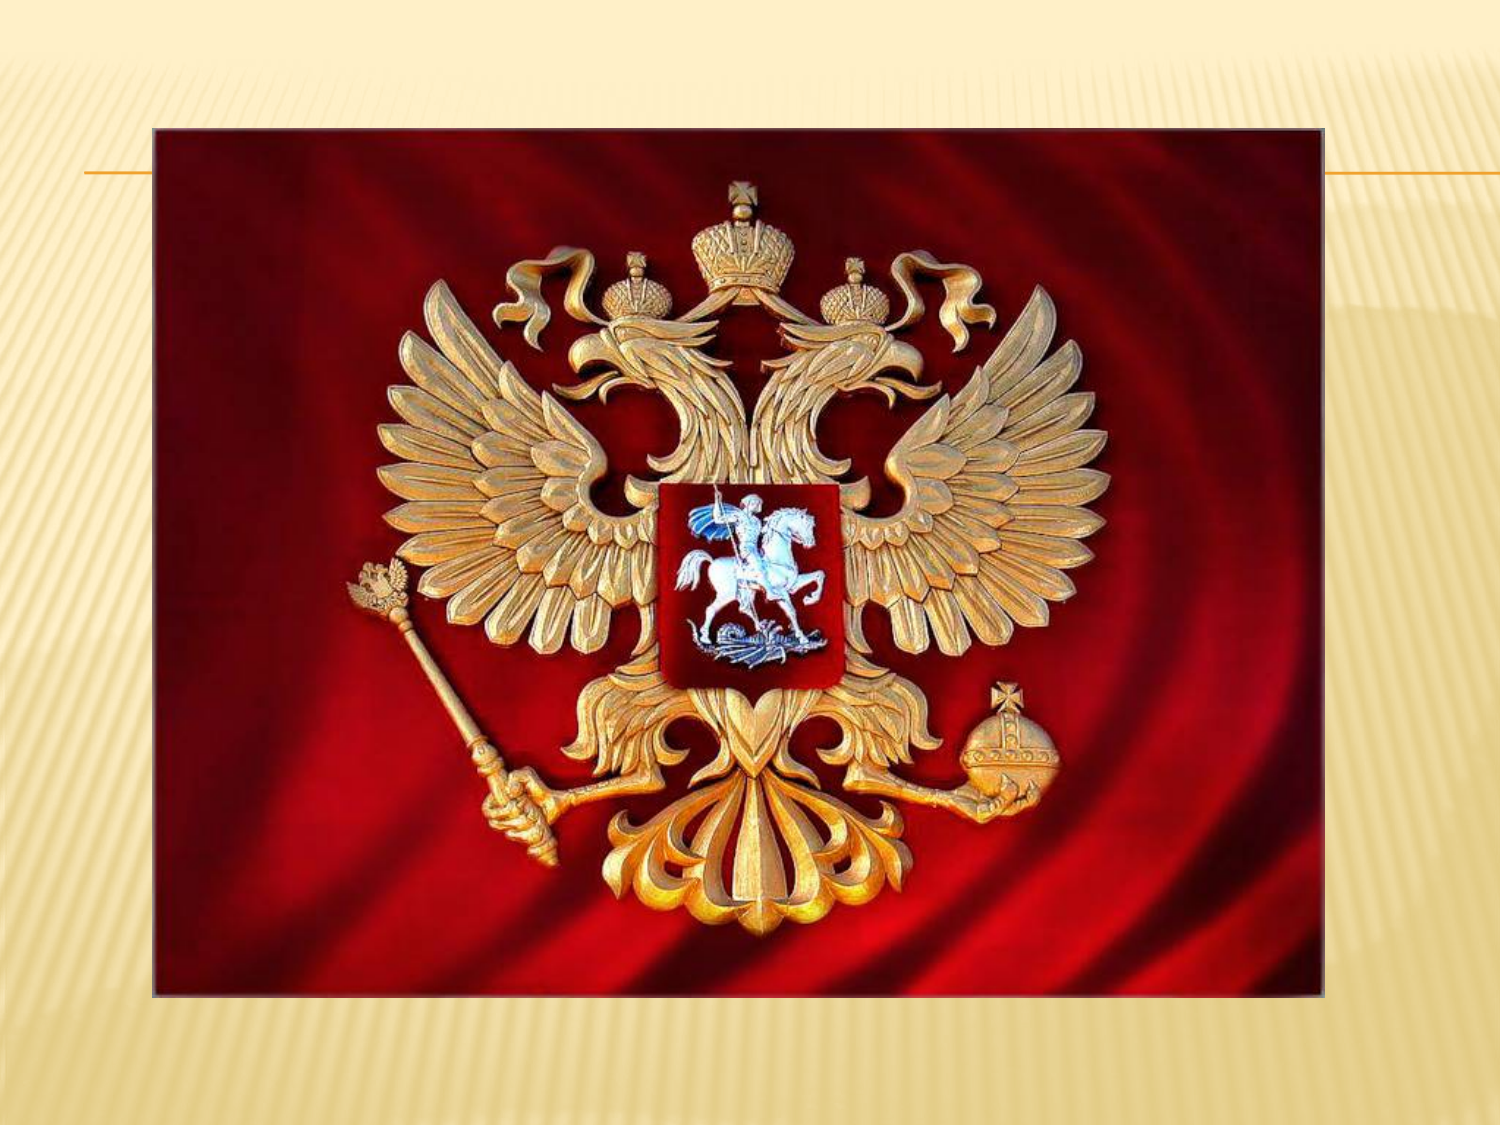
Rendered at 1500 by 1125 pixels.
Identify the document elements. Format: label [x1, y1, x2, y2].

list [151, 128, 1325, 998]
